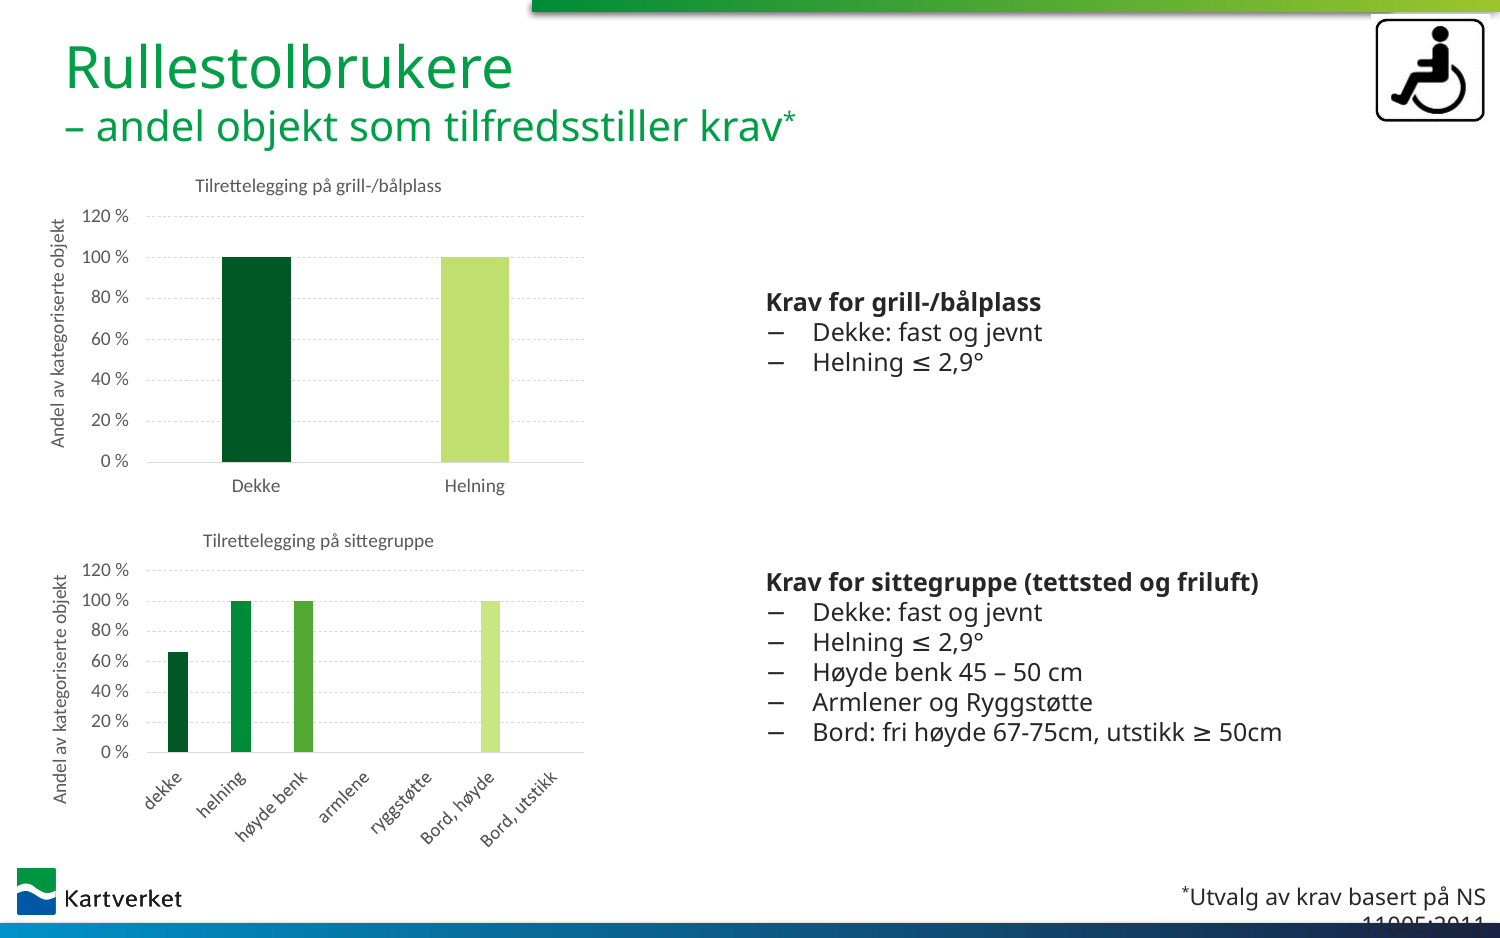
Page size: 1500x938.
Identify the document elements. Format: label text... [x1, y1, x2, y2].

picture [41, 520, 596, 859]
picture [41, 166, 596, 505]
text_box *Utvalg av krav basert på NS 11005:2011 [1068, 873, 1500, 938]
text_box Krav for sittegruppe (tettsted og friluft) Dekke: fast og jevnt Helning ≤ 2,9° Høyde benk 45 – 50 cm Armlener og Ryggstøtte Bord: fri høyde 67-75cm, utstikk ≥ 50cm [750, 559, 1500, 754]
picture [1371, 13, 1491, 127]
text_box Krav for grill-/bålplass Dekke: fast og jevnt Helning ≤ 2,9° [750, 279, 1452, 384]
text_box Rullestolbrukere – andel objekt som tilfredsstiller krav* [49, 14, 1431, 158]
